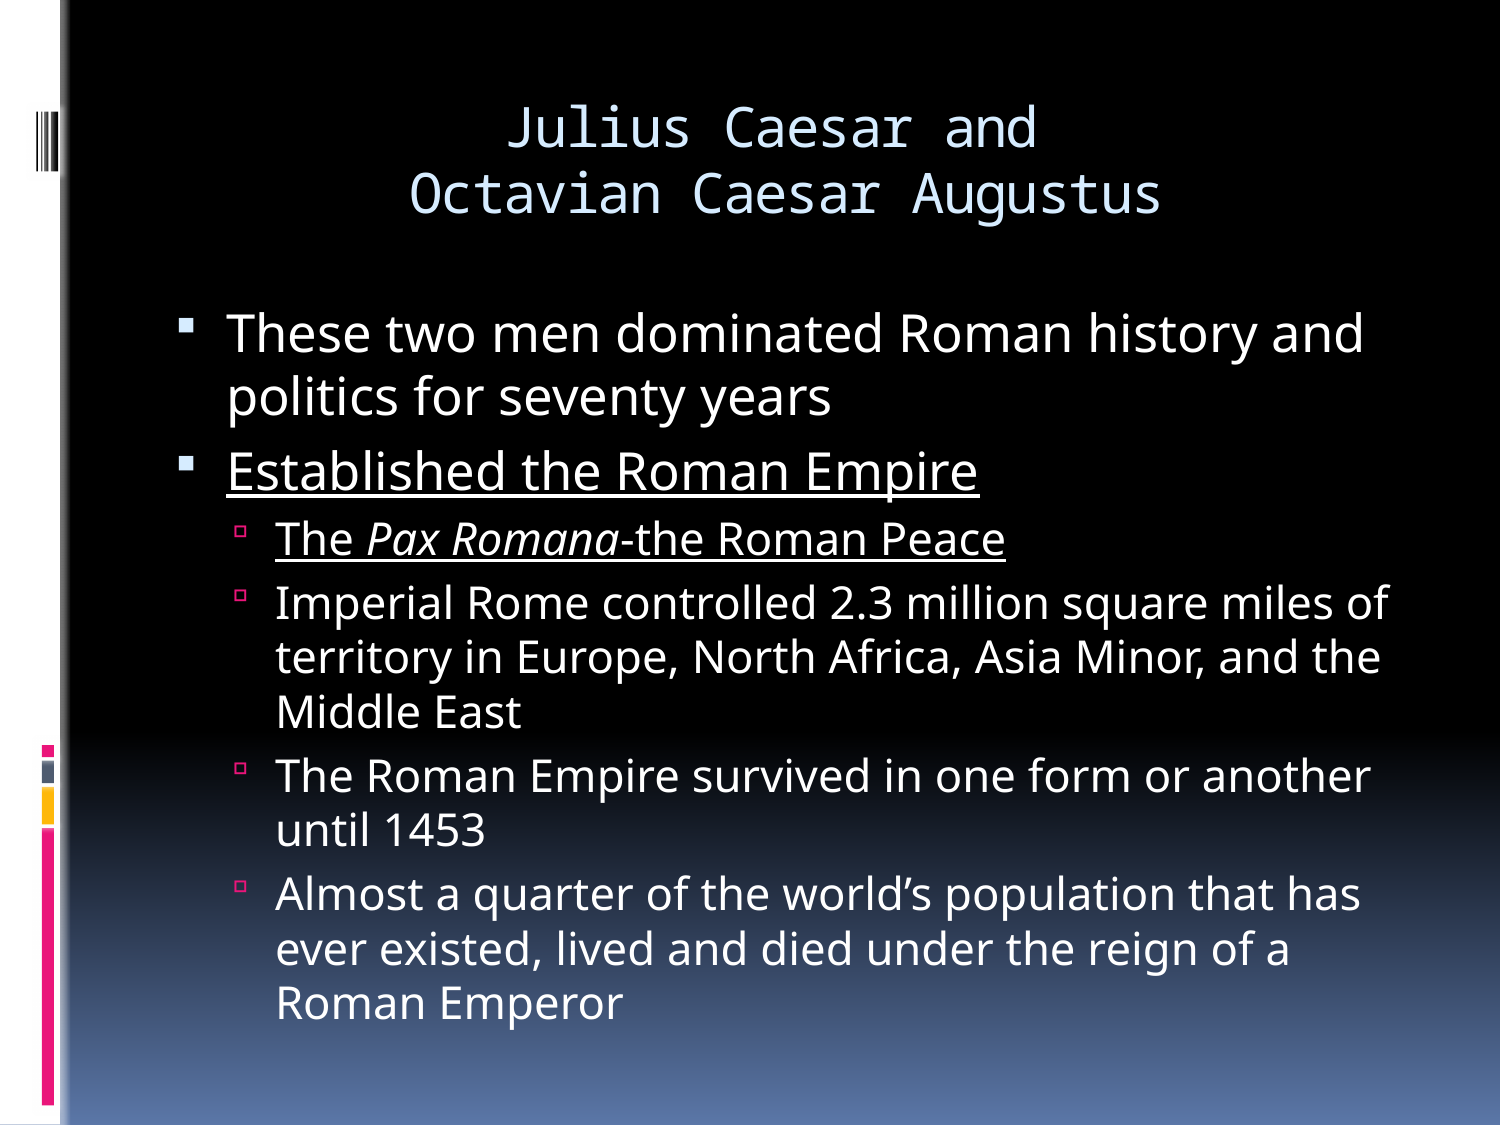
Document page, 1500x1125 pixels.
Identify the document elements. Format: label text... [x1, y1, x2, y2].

title Julius Caesar and Octavian Caesar Augustus [150, 83, 1425, 234]
list These two men dominated Roman history and politics for seventy years Established the Roman Empire The Pax Romana-the Roman Peace Imperial Rome controlled 2.3 million square miles of territory in Europe, North Africa, Asia Minor, and the Middle East The Roman Empire survived in one form or another until 1453 Almost a quarter of the world’s population that has ever existed, lived and died under the reign of a Roman Emperor [150, 292, 1425, 1043]
